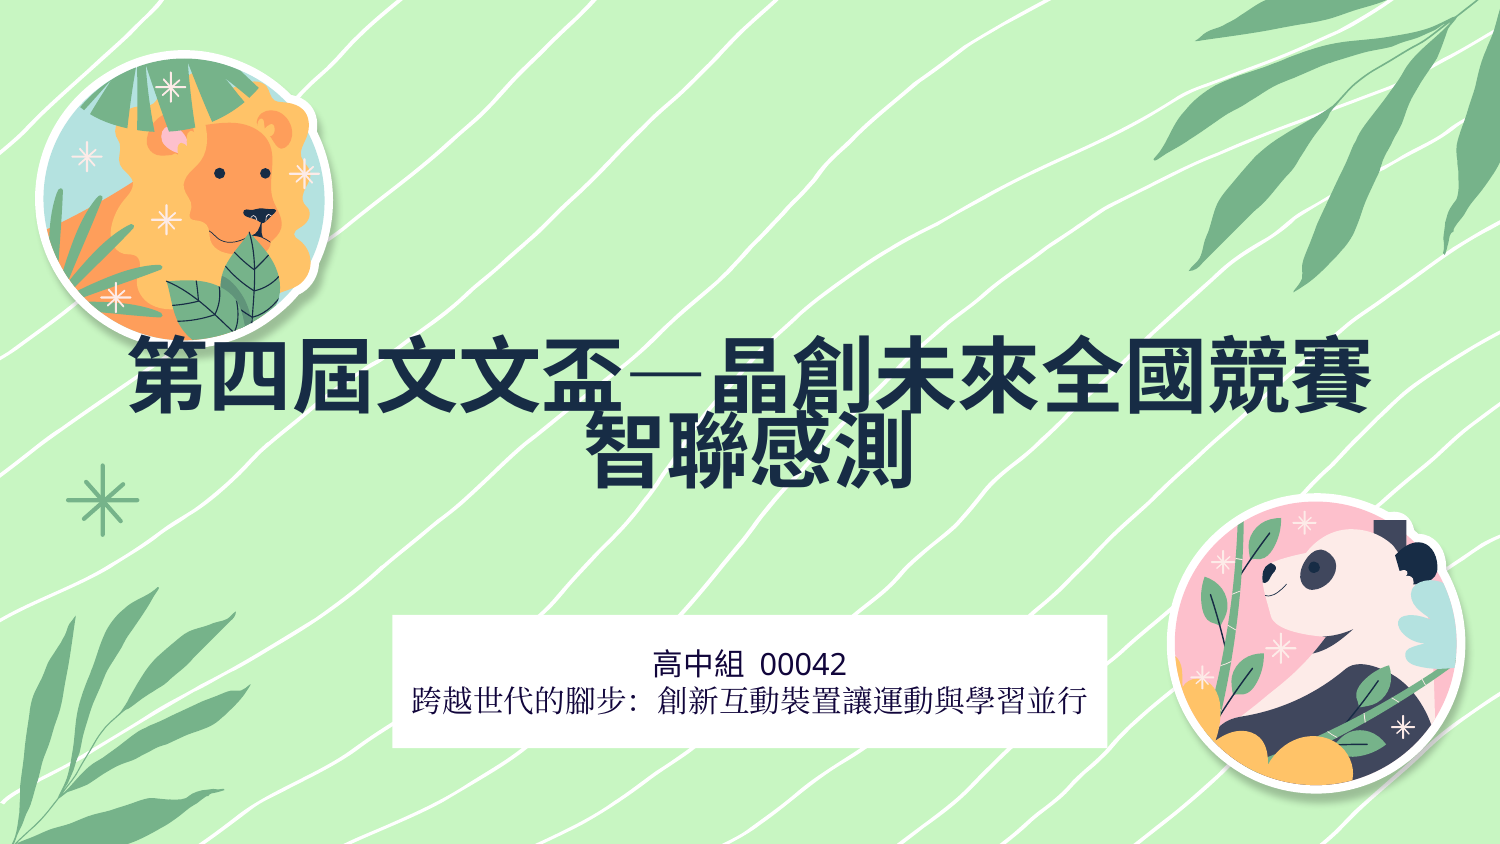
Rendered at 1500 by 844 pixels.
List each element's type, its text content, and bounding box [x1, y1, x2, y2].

title 第四屆文文盃—晶創未來全國競賽 智聯感測 [0, 194, 1500, 649]
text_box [65, 463, 140, 538]
subtitle 高中組 00042 跨越世代的腳步：創新互動裝置讓運動與學習並行 [391, 649, 1108, 749]
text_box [1166, 492, 1466, 794]
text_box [34, 49, 334, 349]
